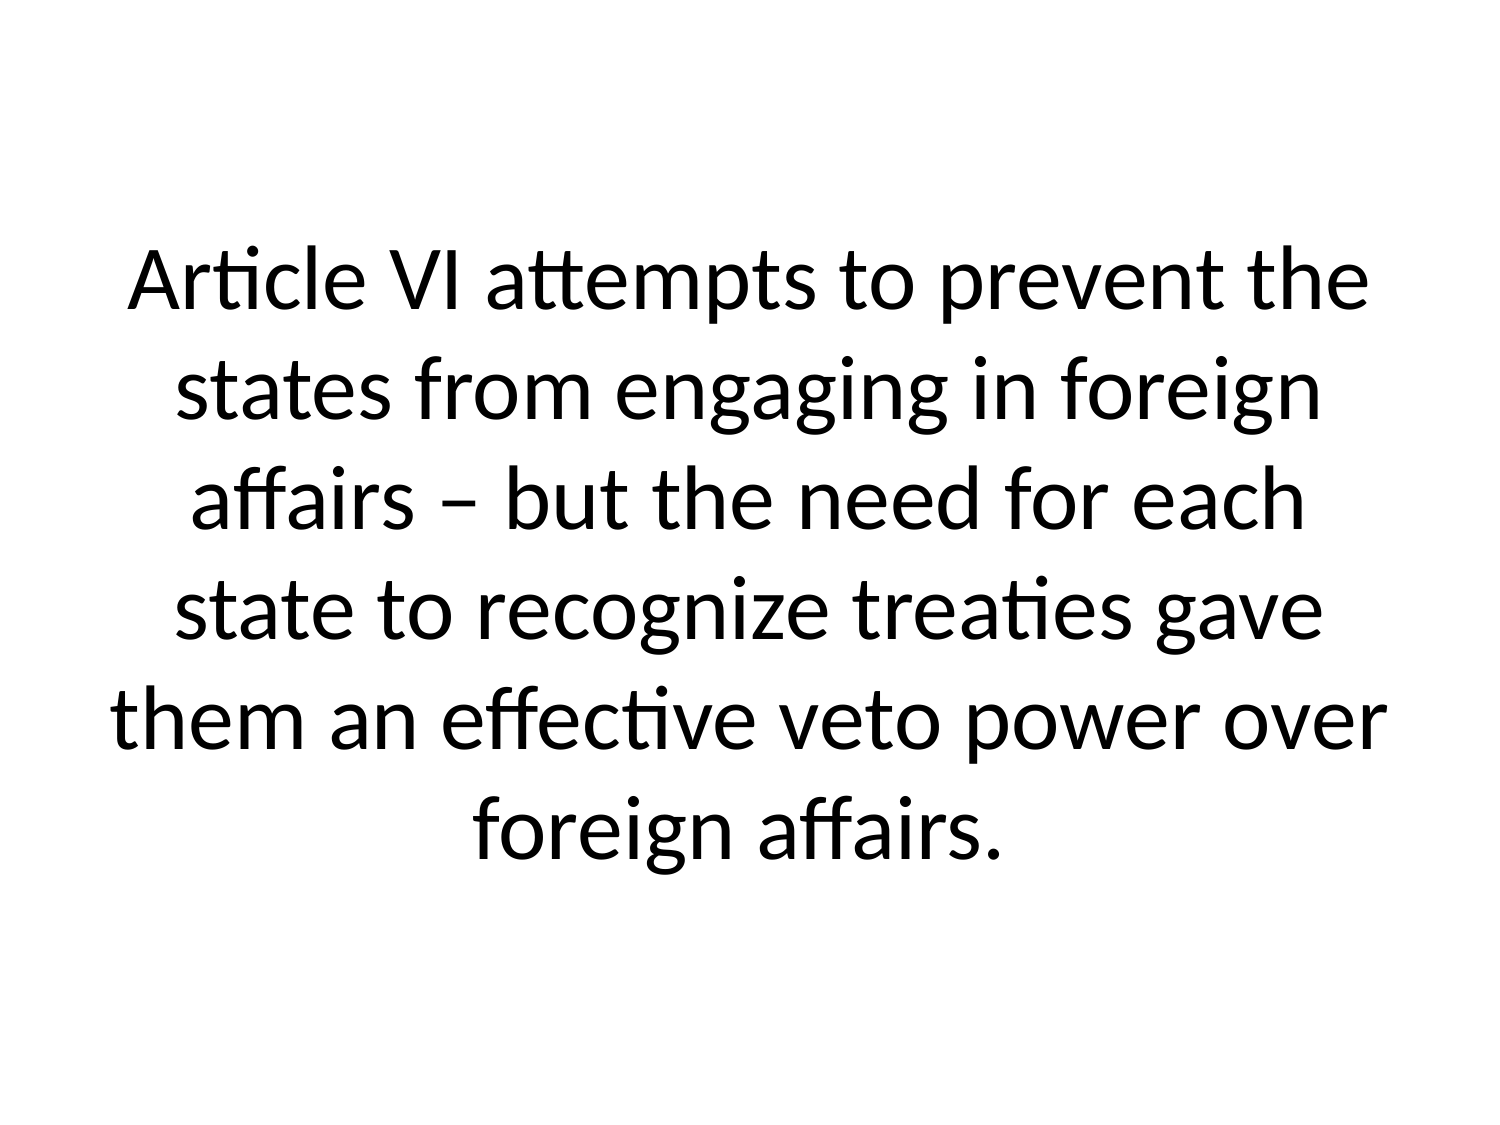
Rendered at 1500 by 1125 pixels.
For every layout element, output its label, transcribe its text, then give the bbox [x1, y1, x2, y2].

title Article VI attempts to prevent the states from engaging in foreign affairs – but the need for each state to recognize treaties gave them an effective veto power over foreign affairs. [75, 45, 1425, 1050]
